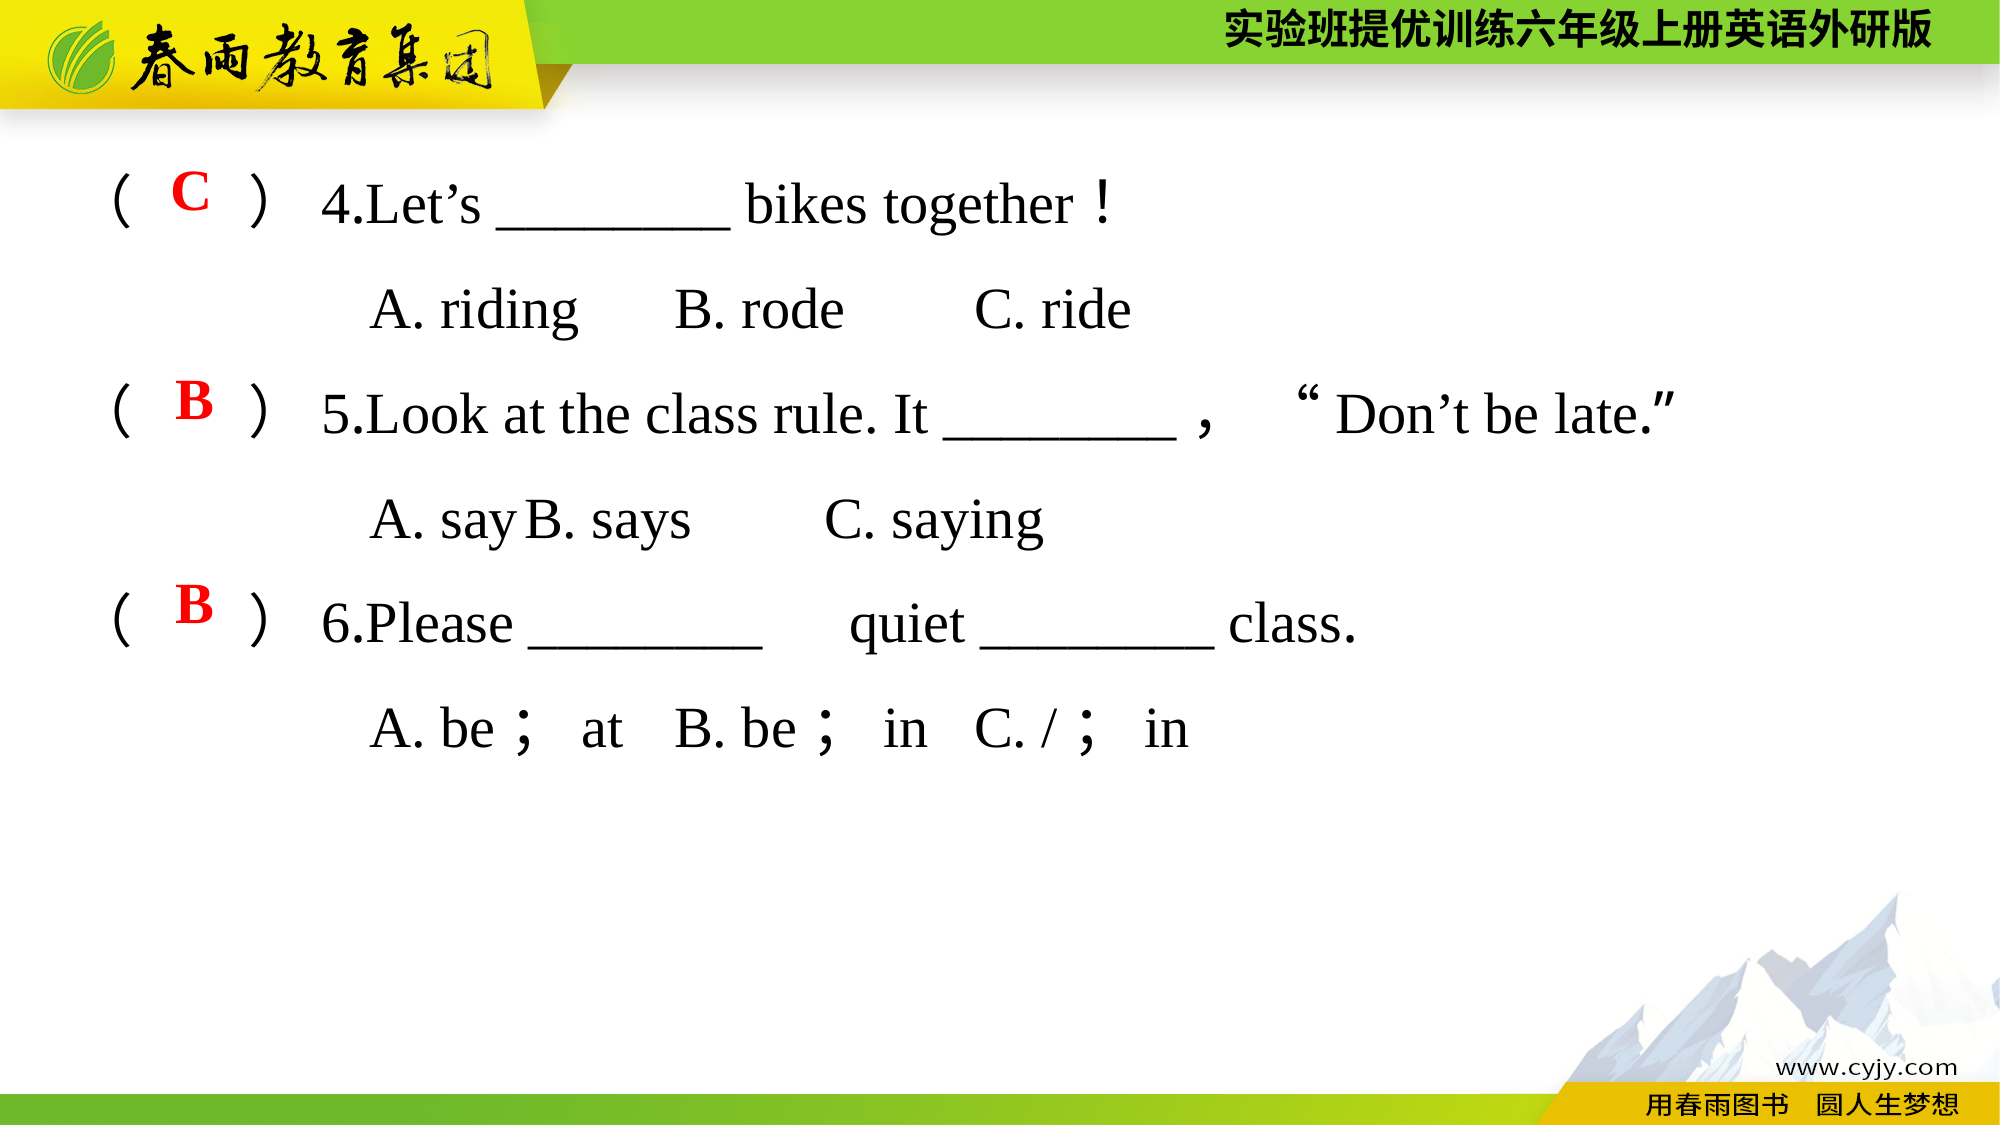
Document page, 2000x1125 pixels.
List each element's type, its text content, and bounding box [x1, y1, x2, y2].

list （ ）4.Let’s ________ bikes together！ A. riding B. rode C. ride （ ）5.Look at the class rule. It ________， “Don’t be late.” A. say B. says C. saying （ ）6.Please ________ quiet ________ class. A. be；at B. be；in C. /；in [59, 122, 1944, 761]
text_box B [160, 558, 230, 643]
text_box B [160, 354, 230, 439]
text_box C [155, 144, 228, 230]
picture [0, 0, 2000, 1125]
